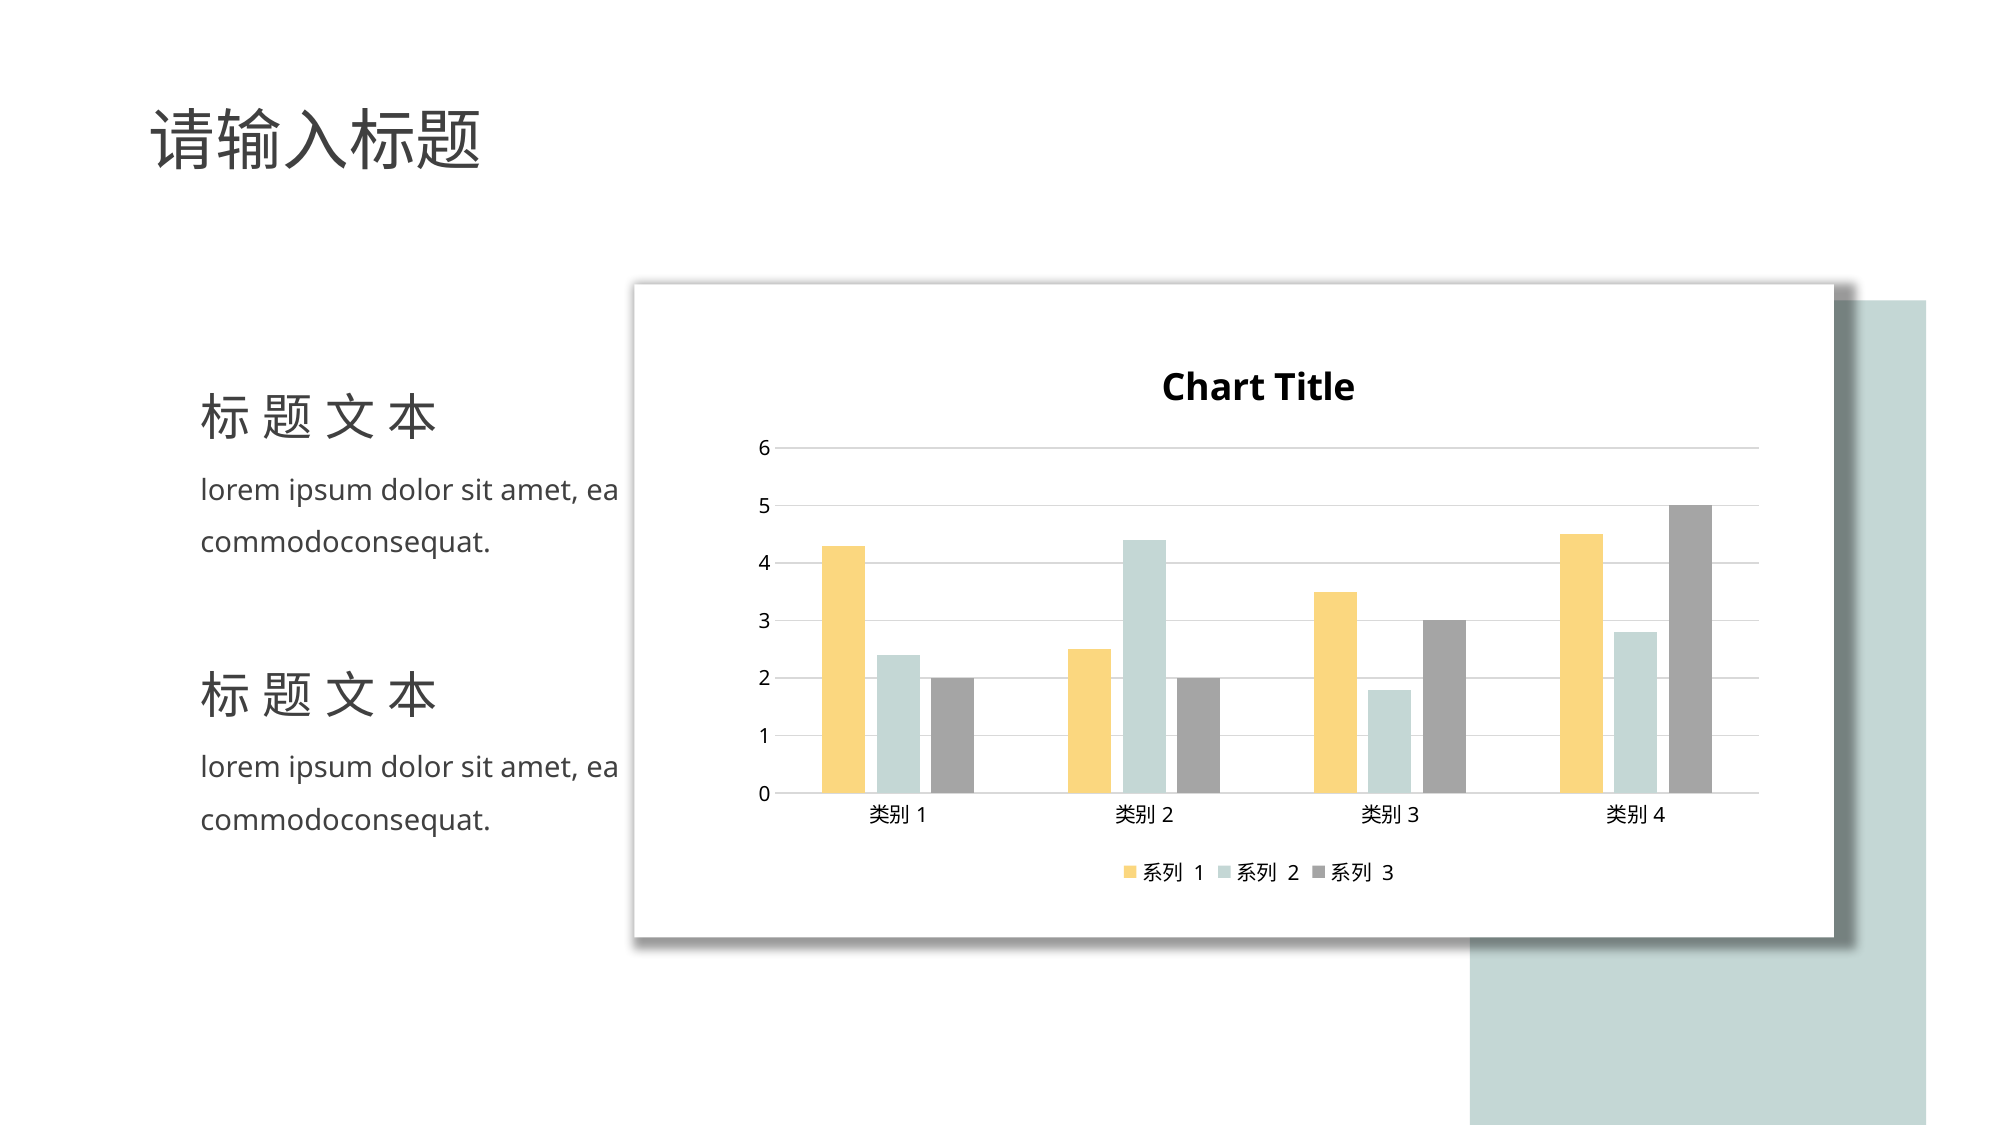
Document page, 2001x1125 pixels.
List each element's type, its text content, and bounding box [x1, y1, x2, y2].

text_box [633, 283, 1835, 938]
text_box 标题文本 [185, 378, 553, 446]
text_box lorem ipsum dolor sit amet, ea commodoconsequat. [185, 446, 635, 566]
text_box 标题文本 [185, 655, 553, 723]
text_box 请输入标题 [134, 90, 498, 186]
text_box [1469, 299, 1927, 1125]
chart [737, 328, 1780, 893]
text_box lorem ipsum dolor sit amet, ea commodoconsequat. [185, 723, 635, 844]
